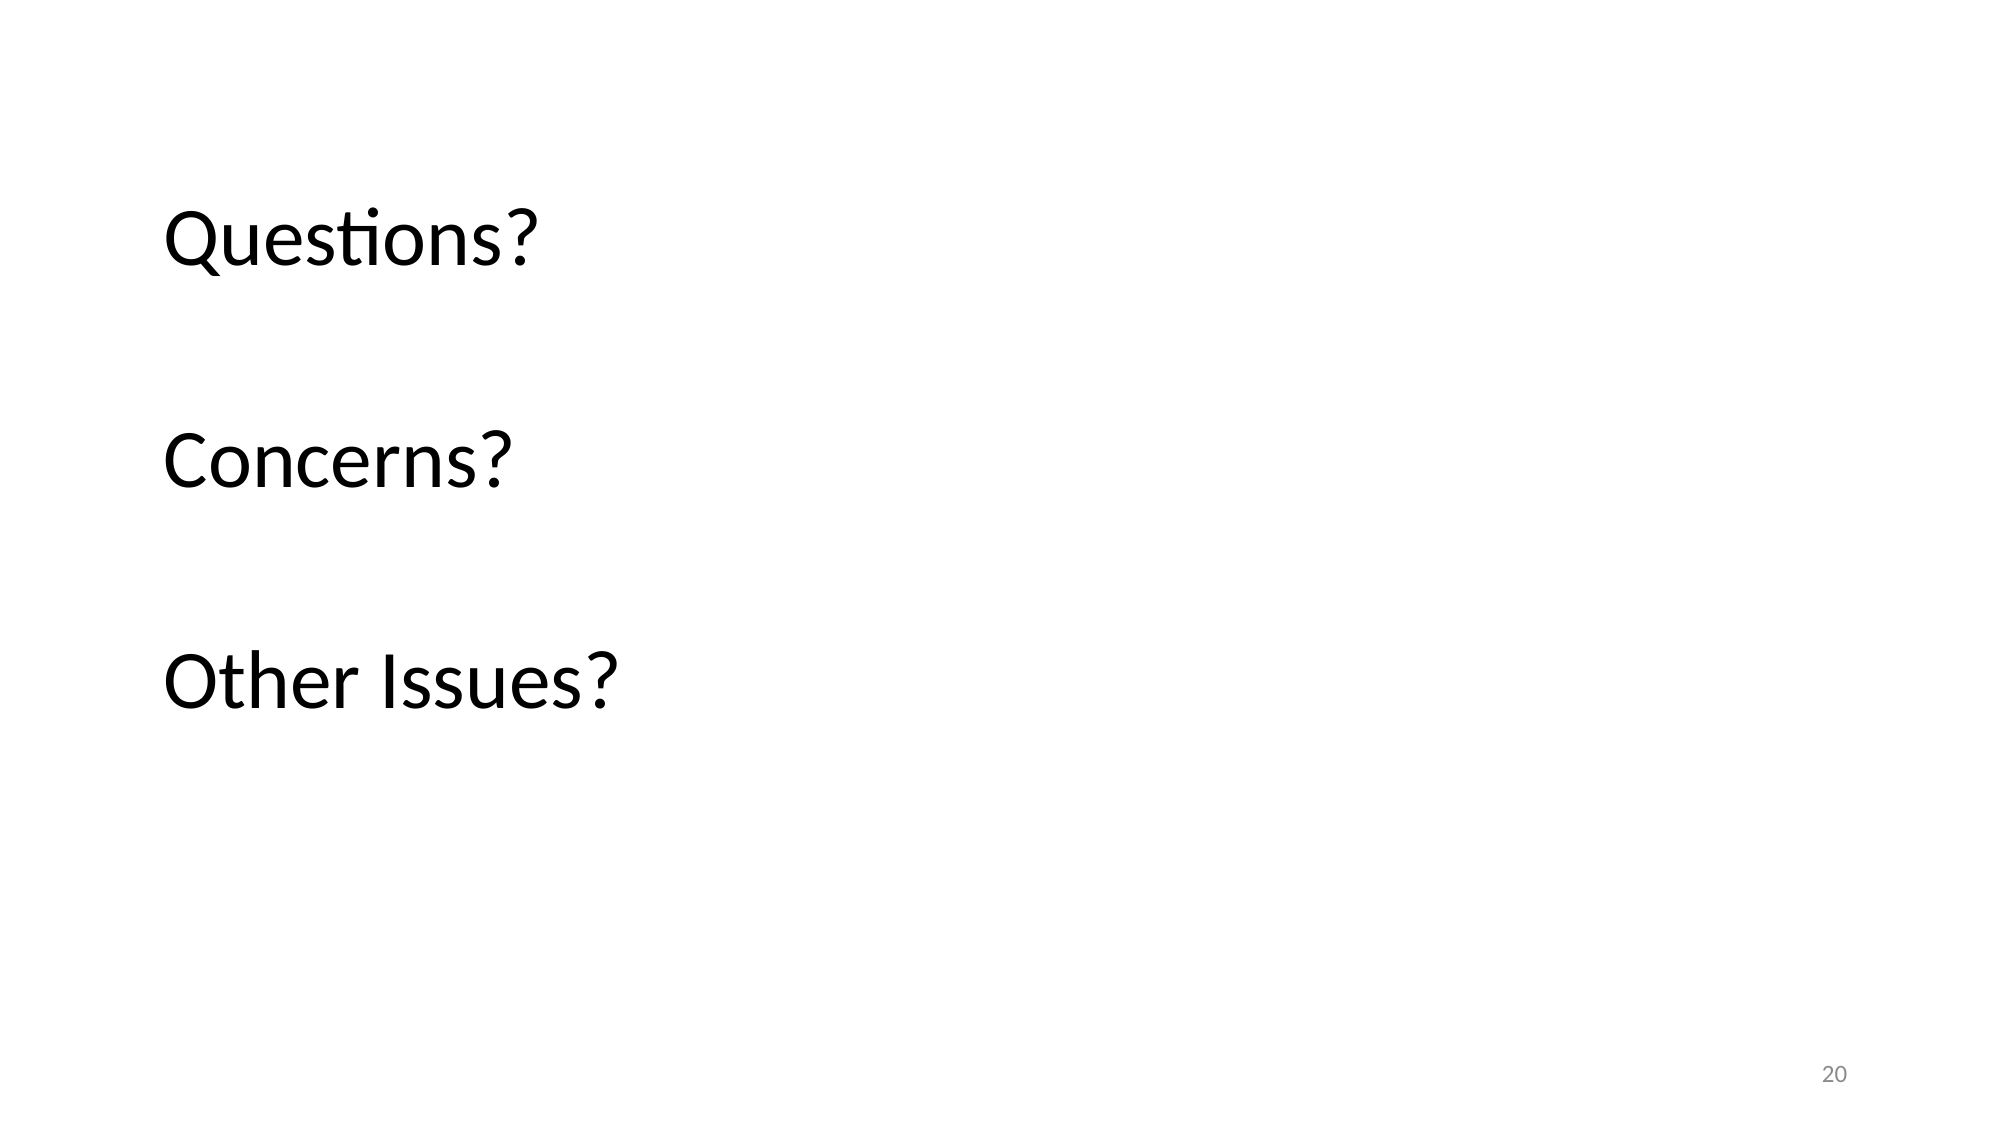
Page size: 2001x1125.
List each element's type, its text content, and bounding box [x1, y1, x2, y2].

list Questions? Concerns? Other Issues? [148, 186, 1874, 901]
slide_number 20 [1412, 1042, 1863, 1103]
